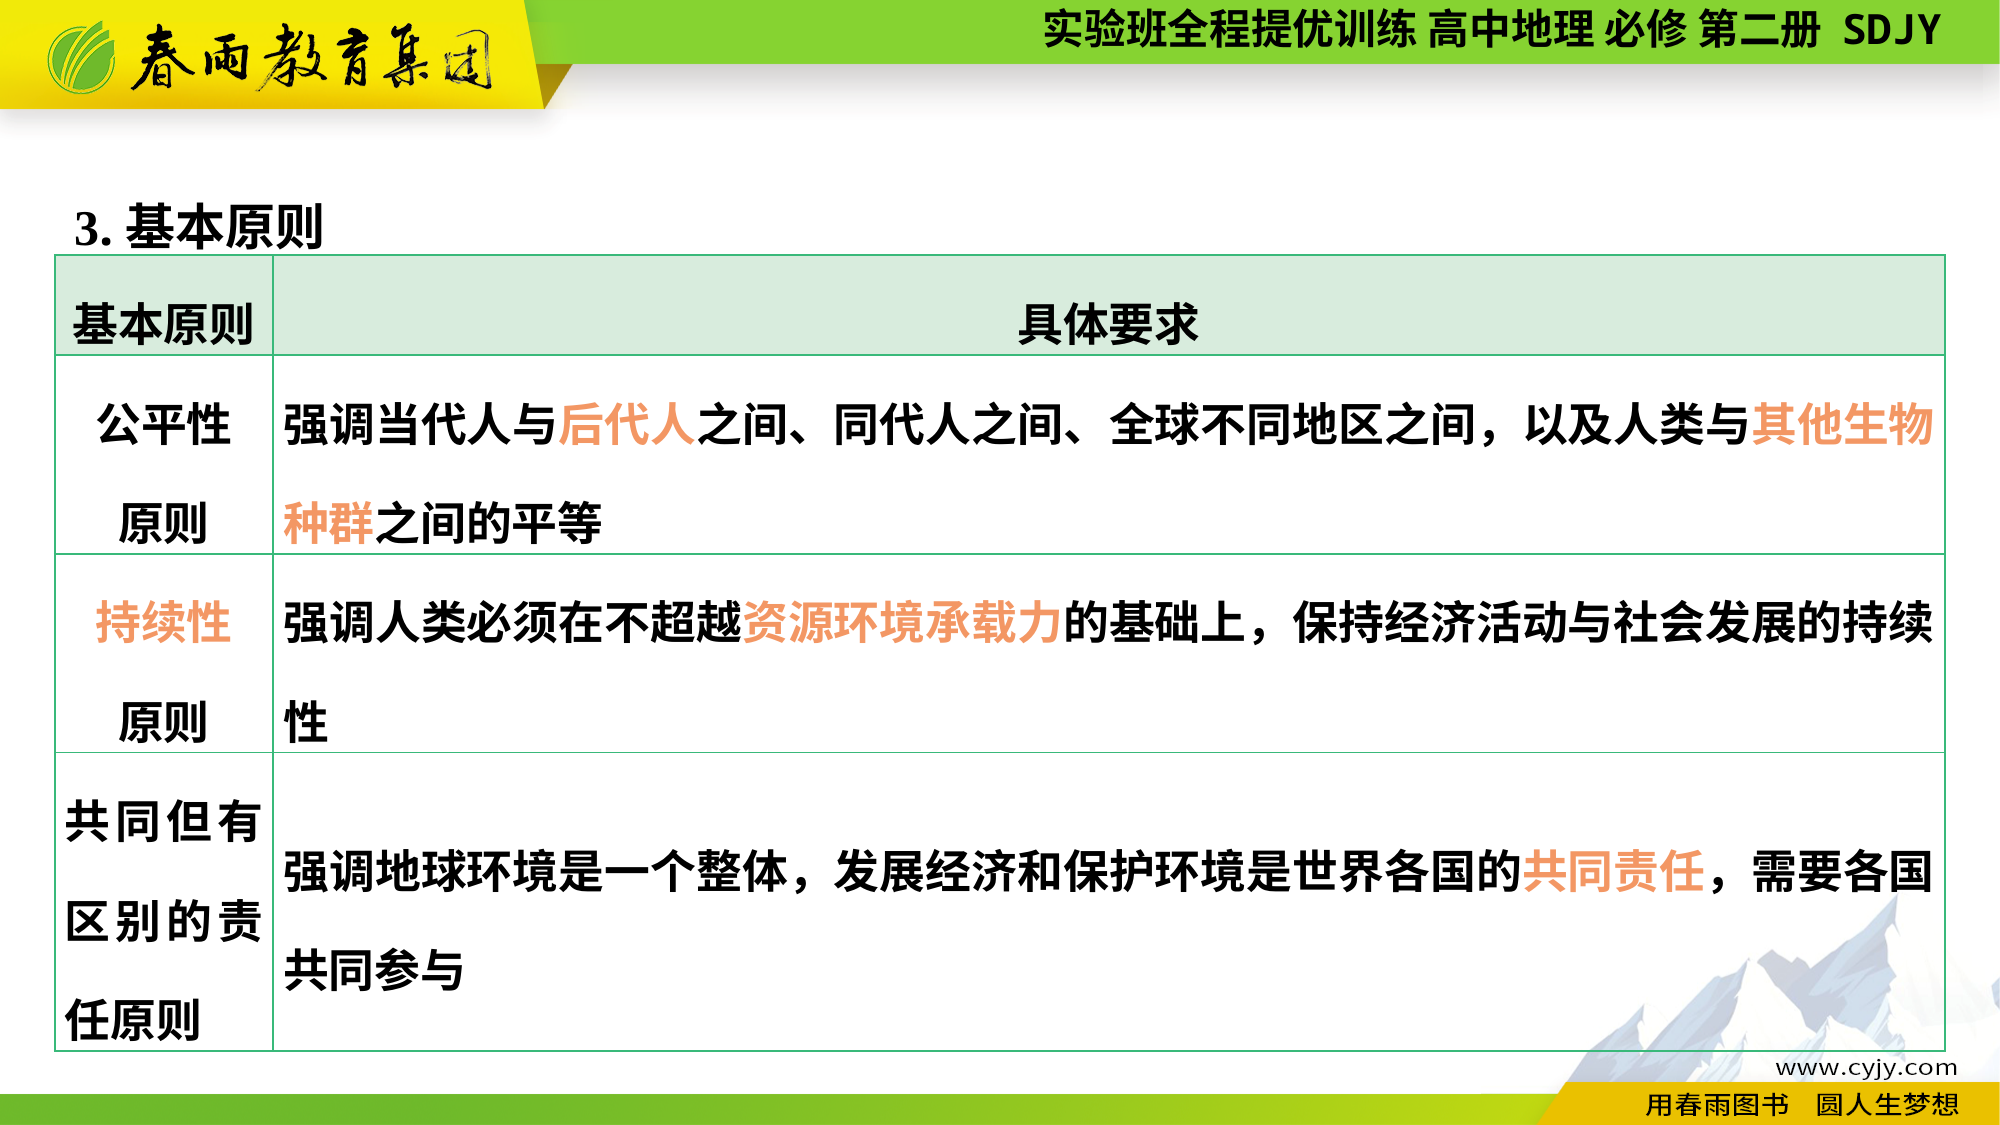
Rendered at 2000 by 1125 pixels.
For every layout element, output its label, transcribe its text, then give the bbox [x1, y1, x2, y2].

table_header 基本原则 [56, 256, 272, 354]
table_cell 持续性 原则 [56, 555, 272, 752]
table_cell 强调地球环境是一个整体，发展经济和保护环境是世界各国的共同责任，需要各国共同参与 [274, 753, 1944, 1050]
table_cell 强调当代人与后代人之间、同代人之间、全球不同地区之间，以及人类与其他生物种群之间的平等 [274, 356, 1944, 553]
list 3.基本原则 [59, 157, 1944, 253]
table_cell 公平性 原则 [56, 356, 272, 553]
table_header 具体要求 [274, 256, 1944, 354]
table_cell 共同但有区别的责任原则 [56, 753, 272, 1050]
table_cell 强调人类必须在不超越资源环境承载力的基础上，保持经济活动与社会发展的持续性 [274, 555, 1944, 752]
picture [0, 0, 2000, 1125]
